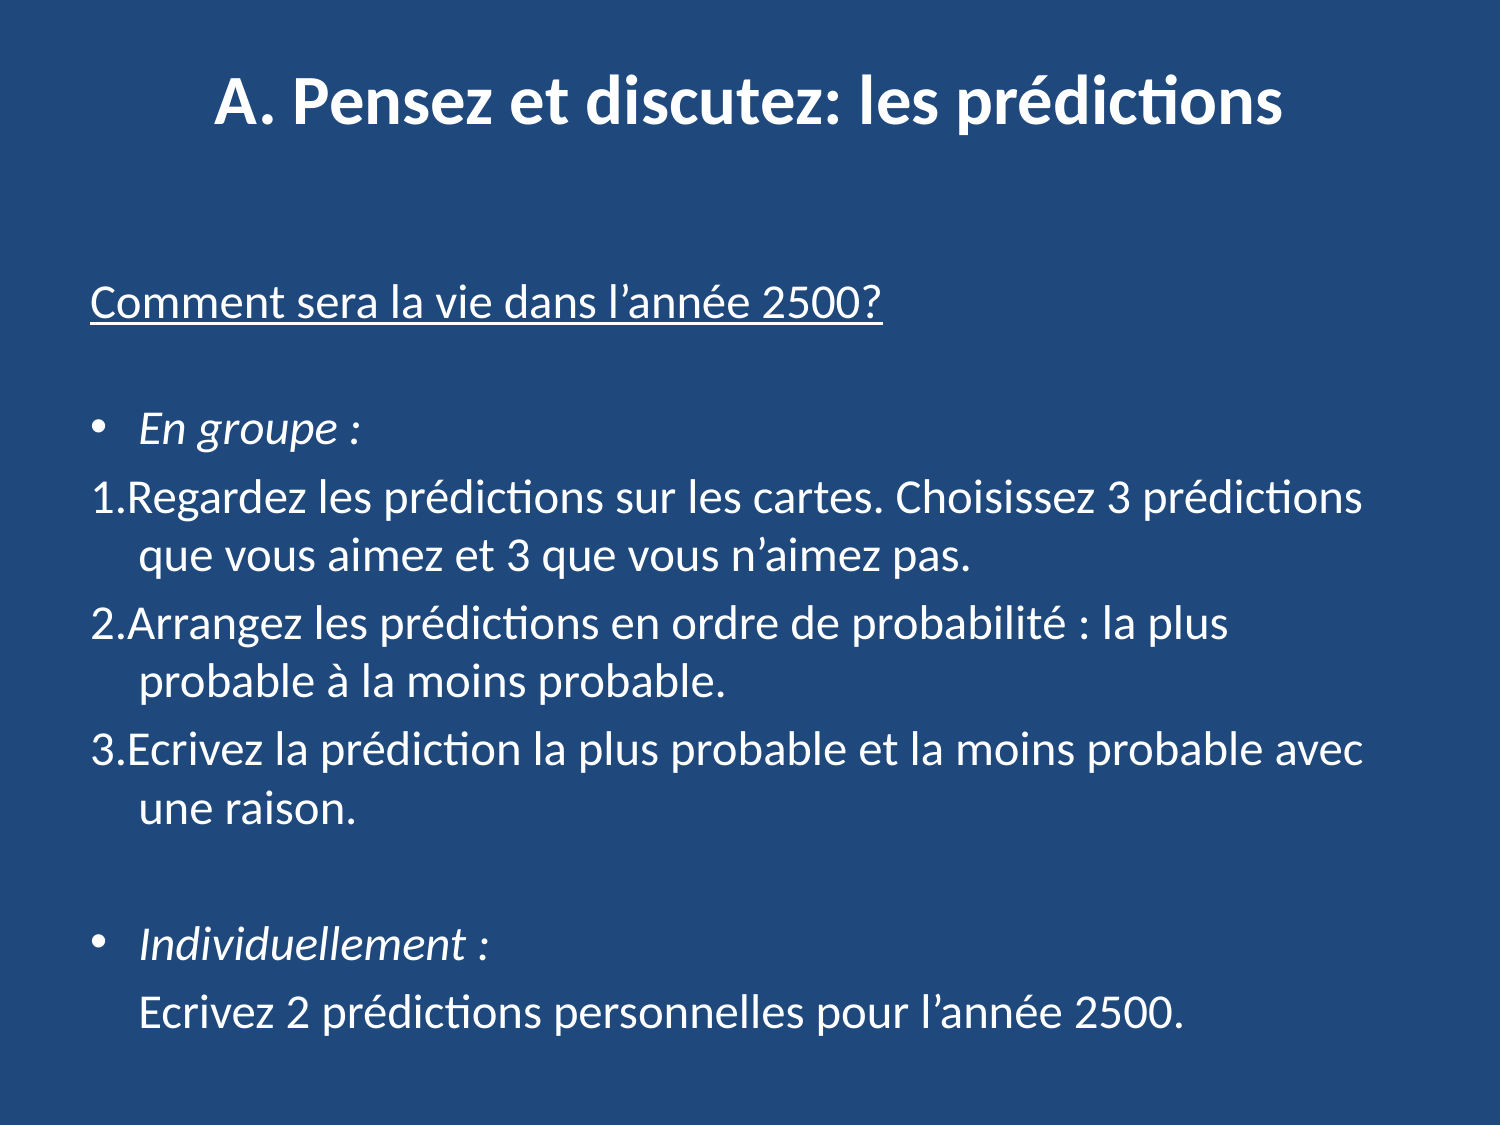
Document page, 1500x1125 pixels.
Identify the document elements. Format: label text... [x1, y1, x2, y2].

list Comment sera la vie dans l’année 2500? En groupe : 1.Regardez les prédictions sur les cartes. Choisissez 3 prédictions que vous aimez et 3 que vous n’aimez pas. 2.Arrangez les prédictions en ordre de probabilité : la plus probable à la moins probable. 3.Ecrivez la prédiction la plus probable et la moins probable avec une raison. Individuellement : Ecrivez 2 prédictions personnelles pour l’année 2500. [75, 262, 1425, 1055]
title A. Pensez et discutez: les prédictions [75, 45, 1425, 233]
